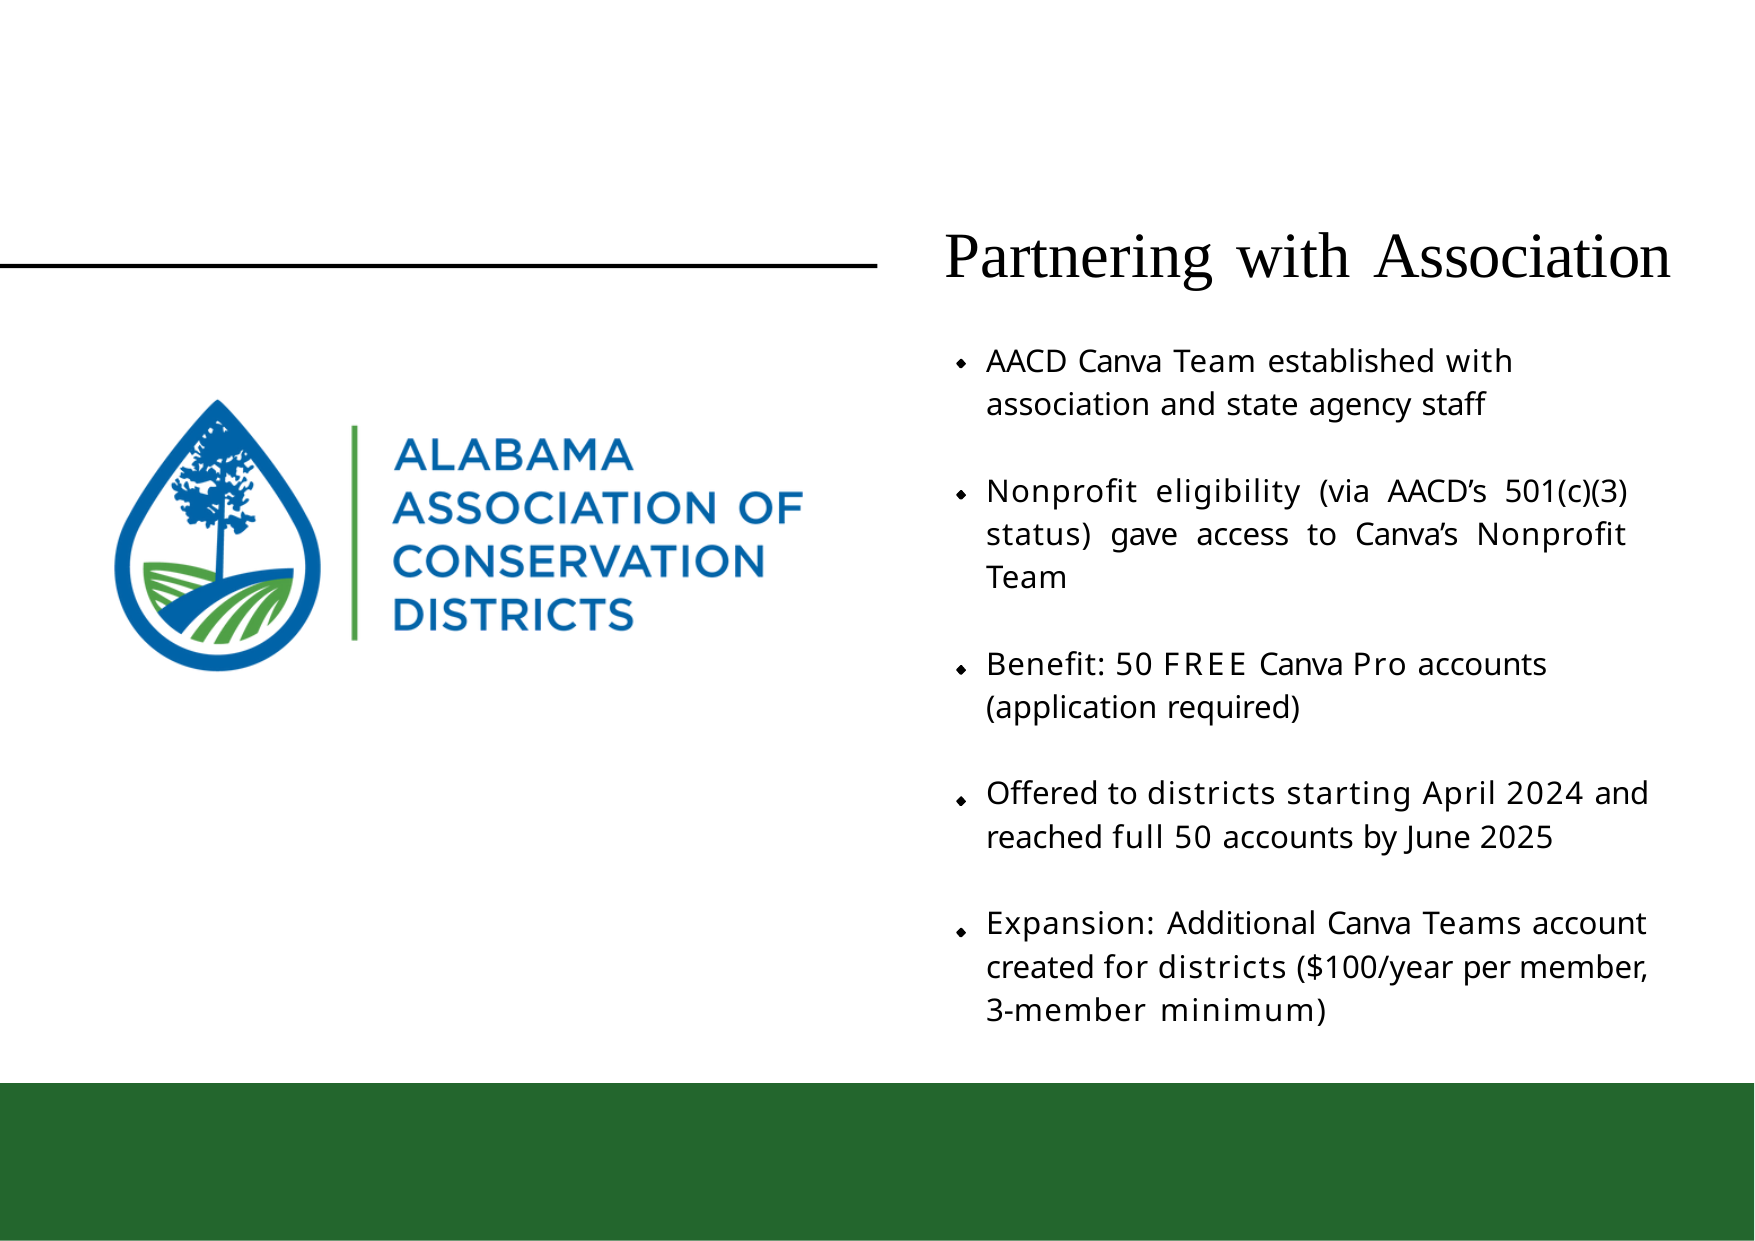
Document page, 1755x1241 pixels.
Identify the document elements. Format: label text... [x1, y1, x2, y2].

text_box [956, 796, 966, 806]
text_box [956, 358, 966, 369]
text_box [956, 927, 966, 938]
title Partnering with Association [942, 210, 1676, 420]
text_box [0, 1083, 1755, 1241]
text_box [956, 490, 966, 500]
text_box [956, 665, 966, 675]
picture [102, 392, 813, 678]
text_box [0, 263, 878, 269]
text_box AACD Canva Team established with association and state agency staff Nonprofit eligibility (via AACD’s 501(c)(3) status) gave access to Canva’s Nonprofit Team Benefit: 50 FREE Canva Pro accounts (application required) Offered to districts starting April 2024 and reached full 50 accounts by June 2025 Expansion: Additional Canva Teams account created for districts ($100/year per member, 3-member minimum) [983, 333, 1670, 1028]
